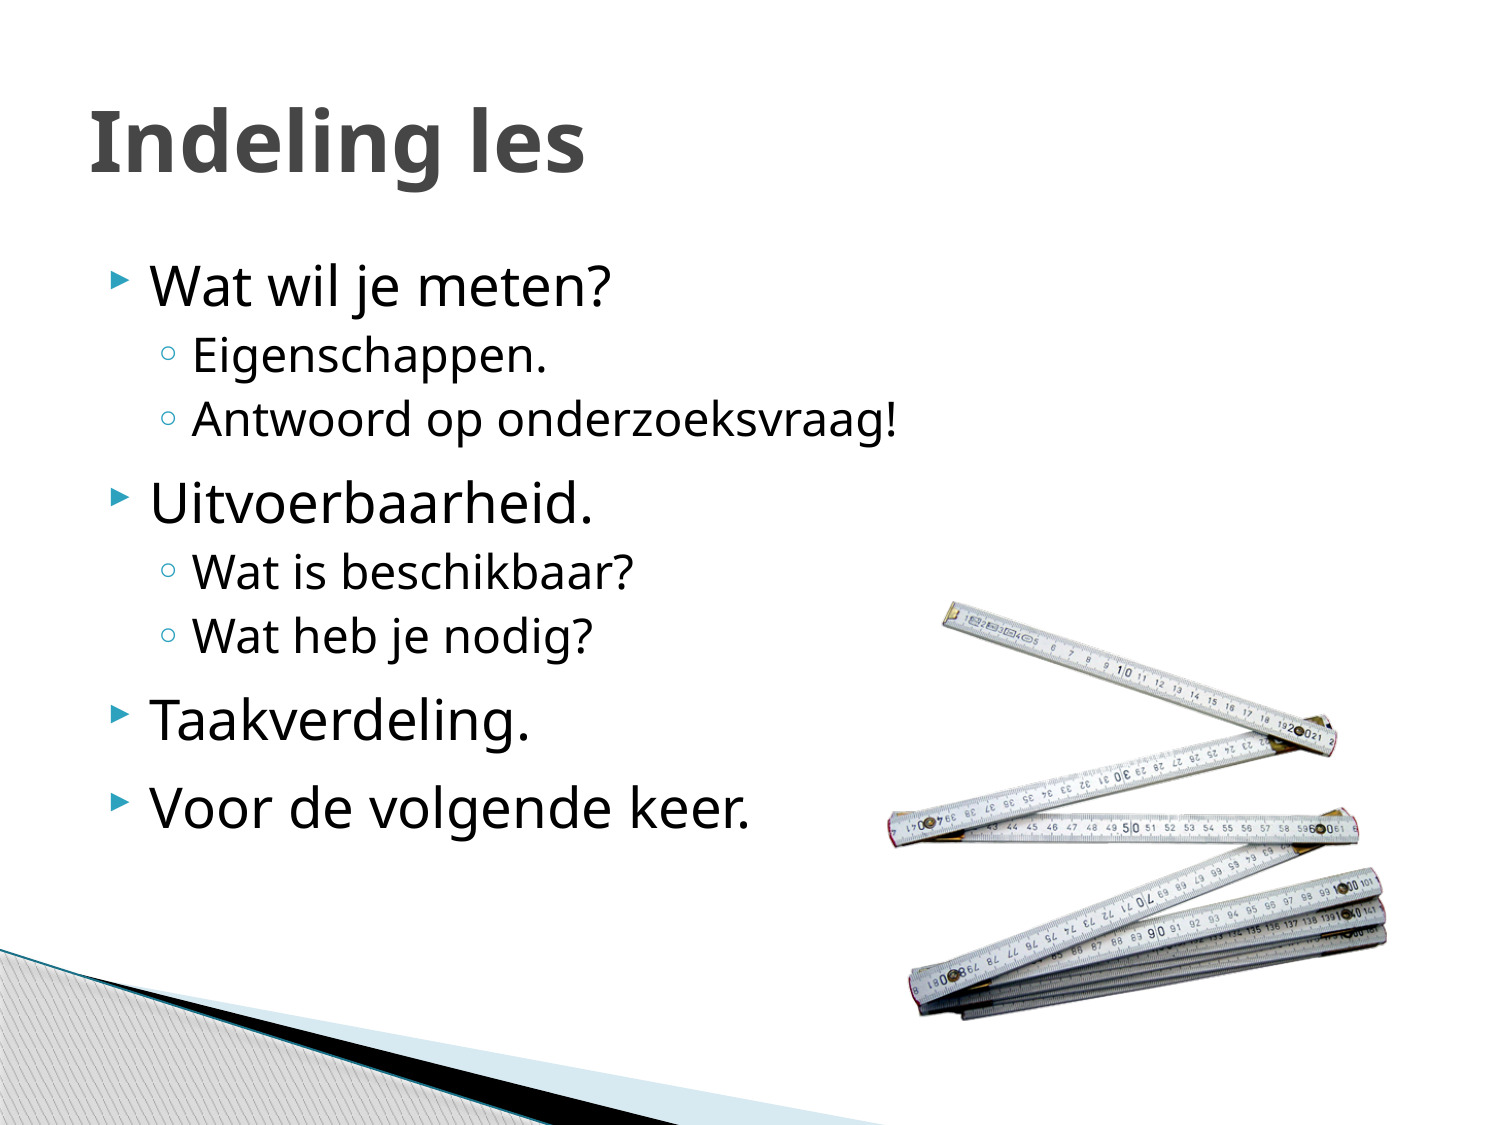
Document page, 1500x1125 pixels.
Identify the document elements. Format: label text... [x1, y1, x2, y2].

list Wat wil je meten? Eigenschappen. Antwoord op onderzoeksvraag! Uitvoerbaarheid. Wat is beschikbaar? Wat heb je nodig? Taakverdeling. Voor de volgende keer. [75, 243, 1425, 986]
title Indeling les [75, 45, 1425, 233]
picture [879, 597, 1394, 1031]
